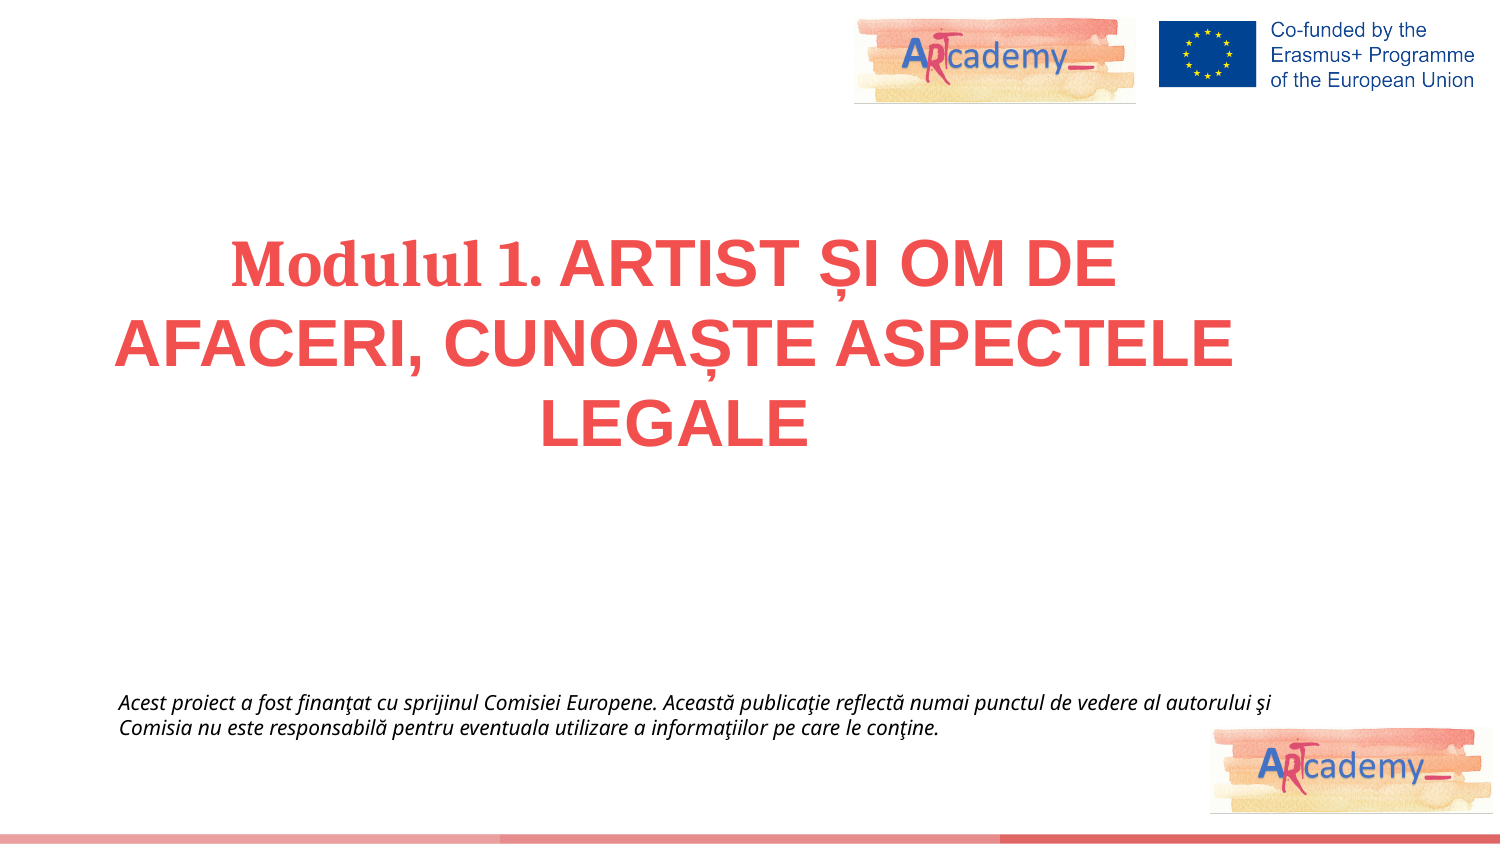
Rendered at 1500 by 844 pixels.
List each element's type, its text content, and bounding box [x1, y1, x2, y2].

picture [1210, 709, 1493, 844]
picture [1158, 21, 1474, 91]
title Modulul 1. ARTIST ȘI OM DE AFACERI, CUNOAȘTE ASPECTELE LEGALE [80, 204, 1269, 465]
text_box Acest proiect a fost finanţat cu sprijinul Comisiei Europene. Această publicaţie reflectă numai punctul de vedere al autorului şi Comisia nu este responsabilă pentru eventuala utilizare a informaţiilor pe care le conţine. [103, 682, 1335, 748]
picture [854, 0, 1137, 134]
